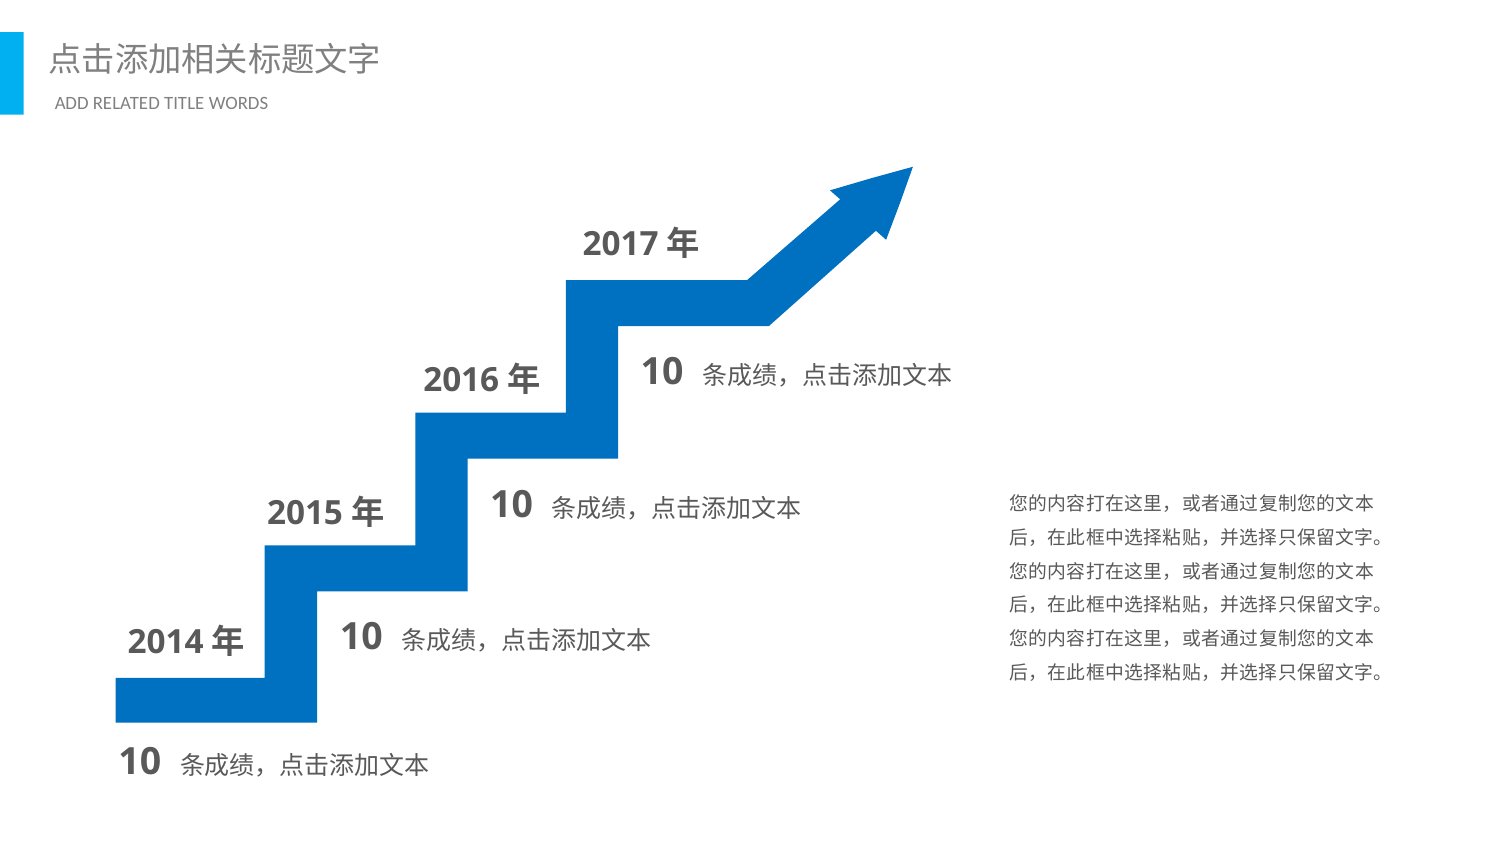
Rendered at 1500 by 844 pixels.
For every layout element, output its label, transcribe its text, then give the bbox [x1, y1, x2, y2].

text_box 2015年 [255, 485, 396, 537]
text_box 2016年 [412, 352, 552, 404]
text_box 10 条成绩，点击添加文本 [478, 474, 892, 531]
text_box 2014年 [116, 615, 257, 667]
text_box 10 条成绩，点击添加文本 [107, 731, 520, 788]
text_box 10 条成绩，点击添加文本 [328, 606, 741, 663]
text_box 您的内容打在这里，或者通过复制您的文本后，在此框中选择粘贴，并选择只保留文字。 您的内容打在这里，或者通过复制您的文本后，在此框中选择粘贴，并选择只保留文字。 您的内容打在这里，或者通过复制您的文本后，在此框中选择粘贴，并选择只保留文字。 [998, 475, 1385, 689]
text_box [115, 166, 913, 723]
text_box 2017年 [571, 216, 712, 268]
text_box 10 条成绩，点击添加文本 [629, 341, 972, 398]
